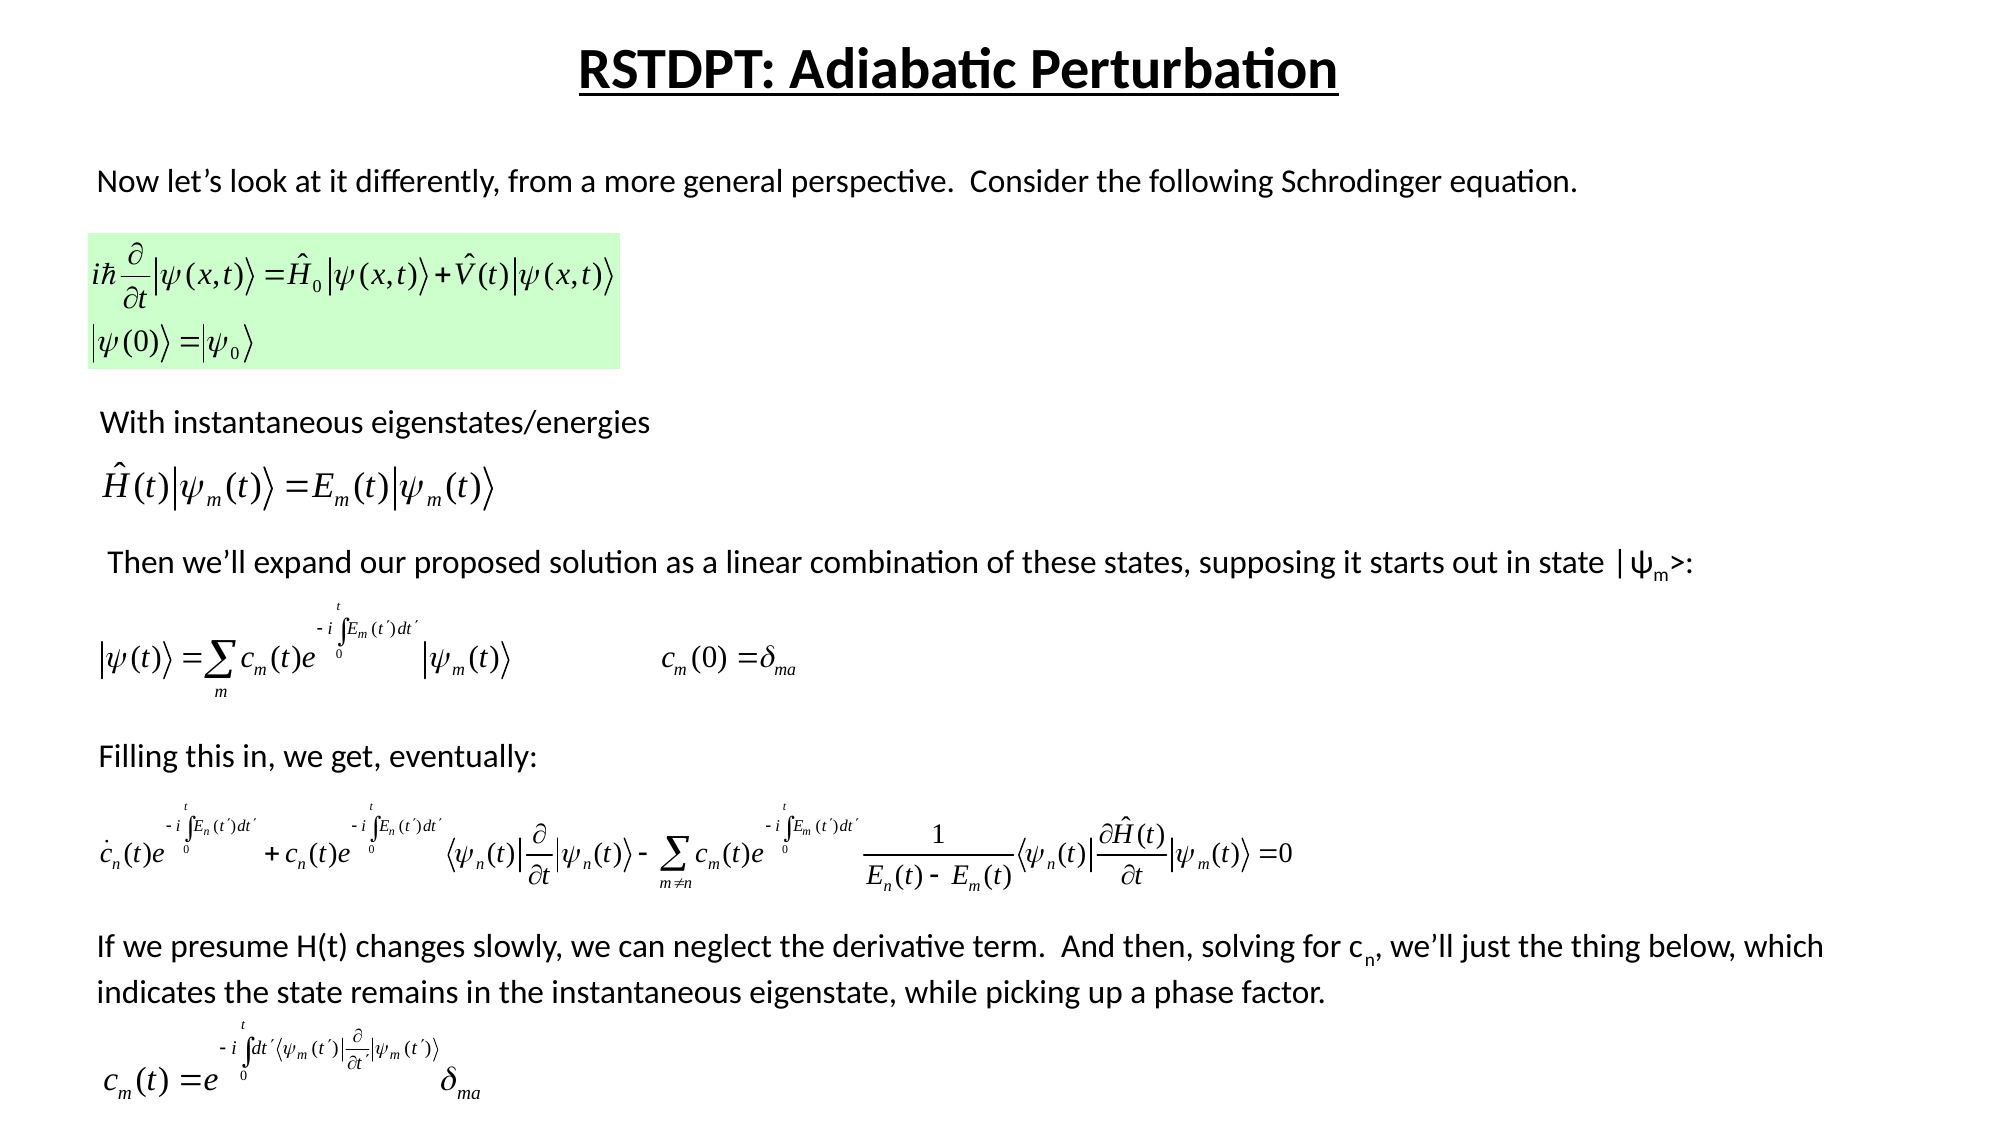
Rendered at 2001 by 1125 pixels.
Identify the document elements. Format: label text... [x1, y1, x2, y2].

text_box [95, 795, 1297, 898]
text_box With instantaneous eigenstates/energies [84, 393, 667, 448]
text_box Then we’ll expand our proposed solution as a linear combination of these states, supposing it starts out in state |ψm>: [92, 532, 1710, 593]
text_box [95, 455, 502, 519]
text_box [98, 1012, 489, 1108]
text_box If we presume H(t) changes slowly, we can neglect the derivative term. And then, solving for cn, we’ll just the thing below, which indicates the state remains in the instantaneous eigenstate, while picking up a phase factor. [81, 917, 1897, 1018]
text_box Now let’s look at it differently, from a more general perspective. Consider the following Schrodinger equation. [81, 151, 1737, 207]
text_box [87, 233, 620, 370]
text_box RSTDPT: Adiabatic Perturbation [564, 23, 1436, 109]
text_box Filling this in, we get, eventually: [83, 726, 554, 782]
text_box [95, 595, 803, 704]
